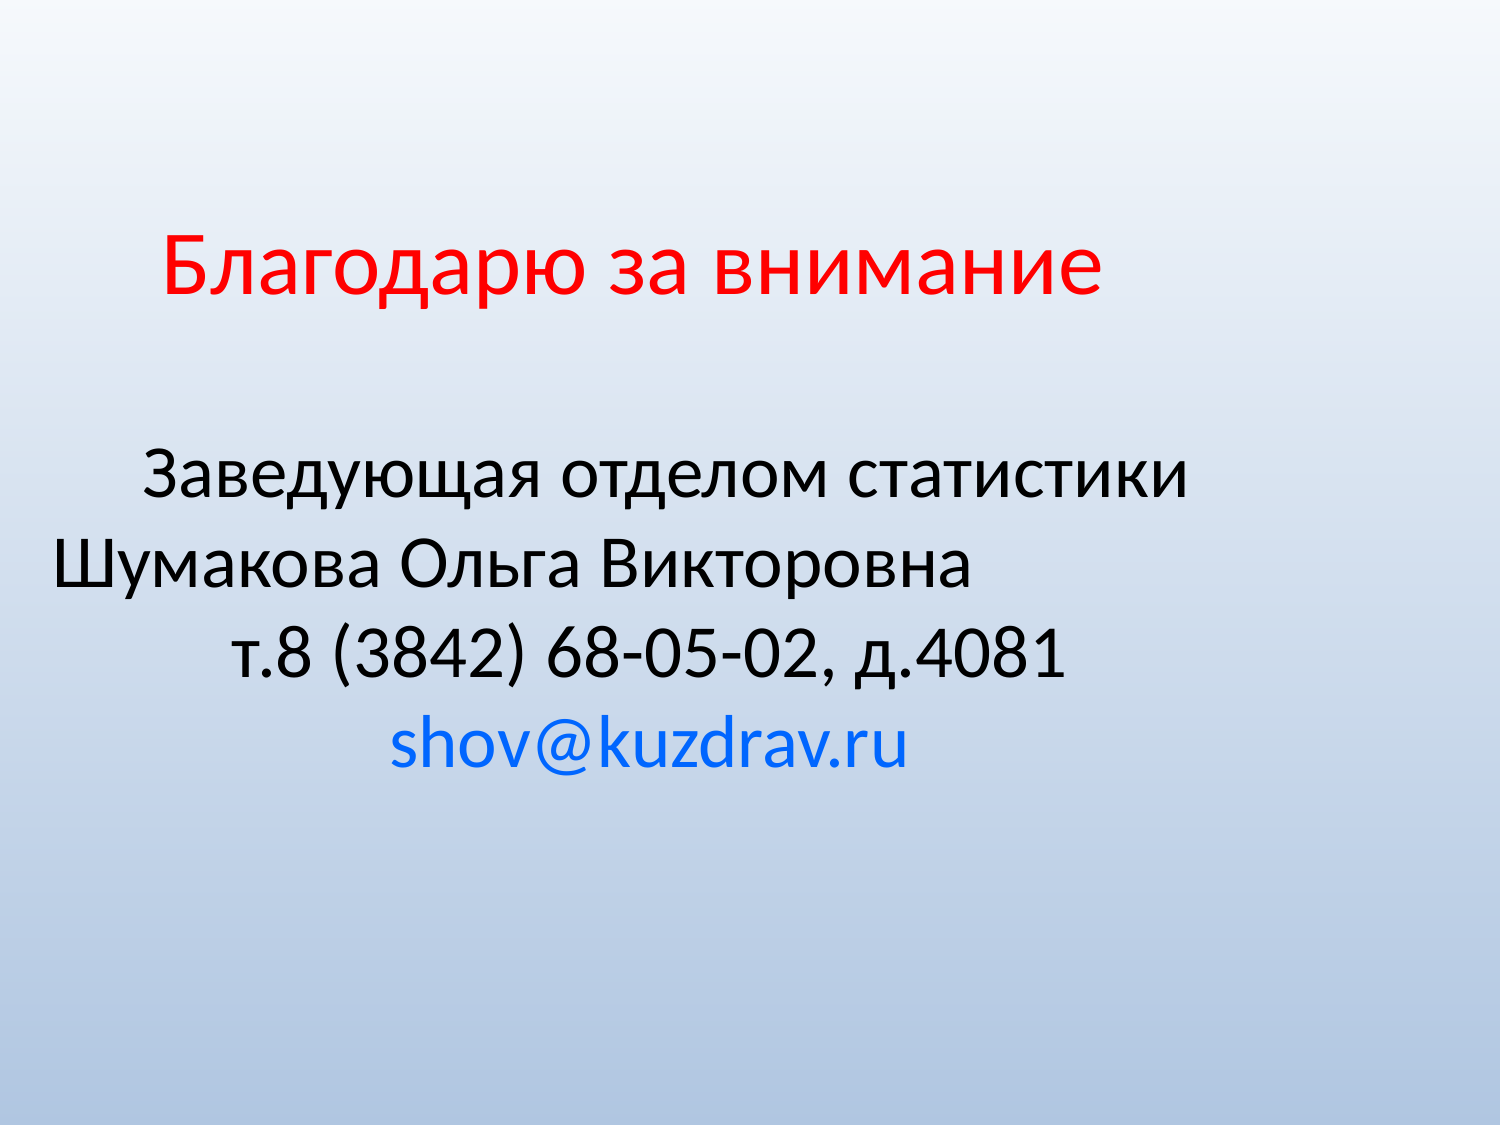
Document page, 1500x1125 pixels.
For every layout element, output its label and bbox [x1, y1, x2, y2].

title [0, 44, 1351, 941]
